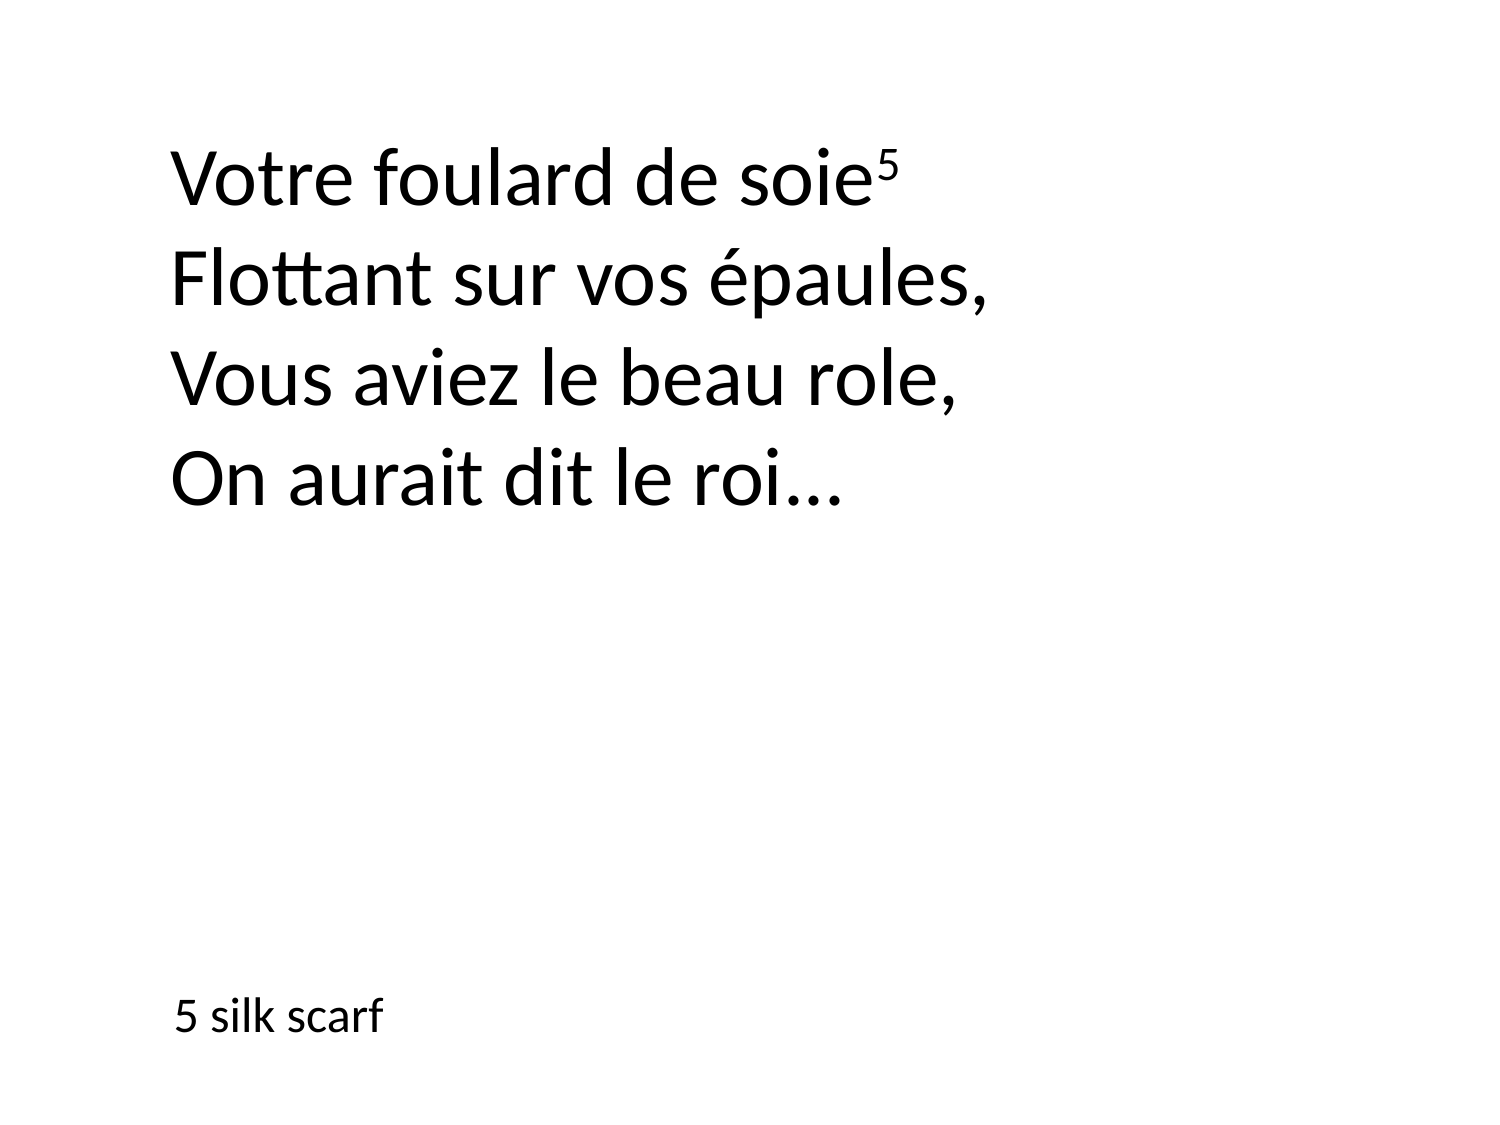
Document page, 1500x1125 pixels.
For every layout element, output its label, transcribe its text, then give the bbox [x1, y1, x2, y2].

text_box Votre foulard de soie5 Flottant sur vos épaules, Vous aviez le beau role, On aurait dit le roi... [154, 114, 1007, 530]
text_box 5 silk scarf [158, 974, 399, 1050]
